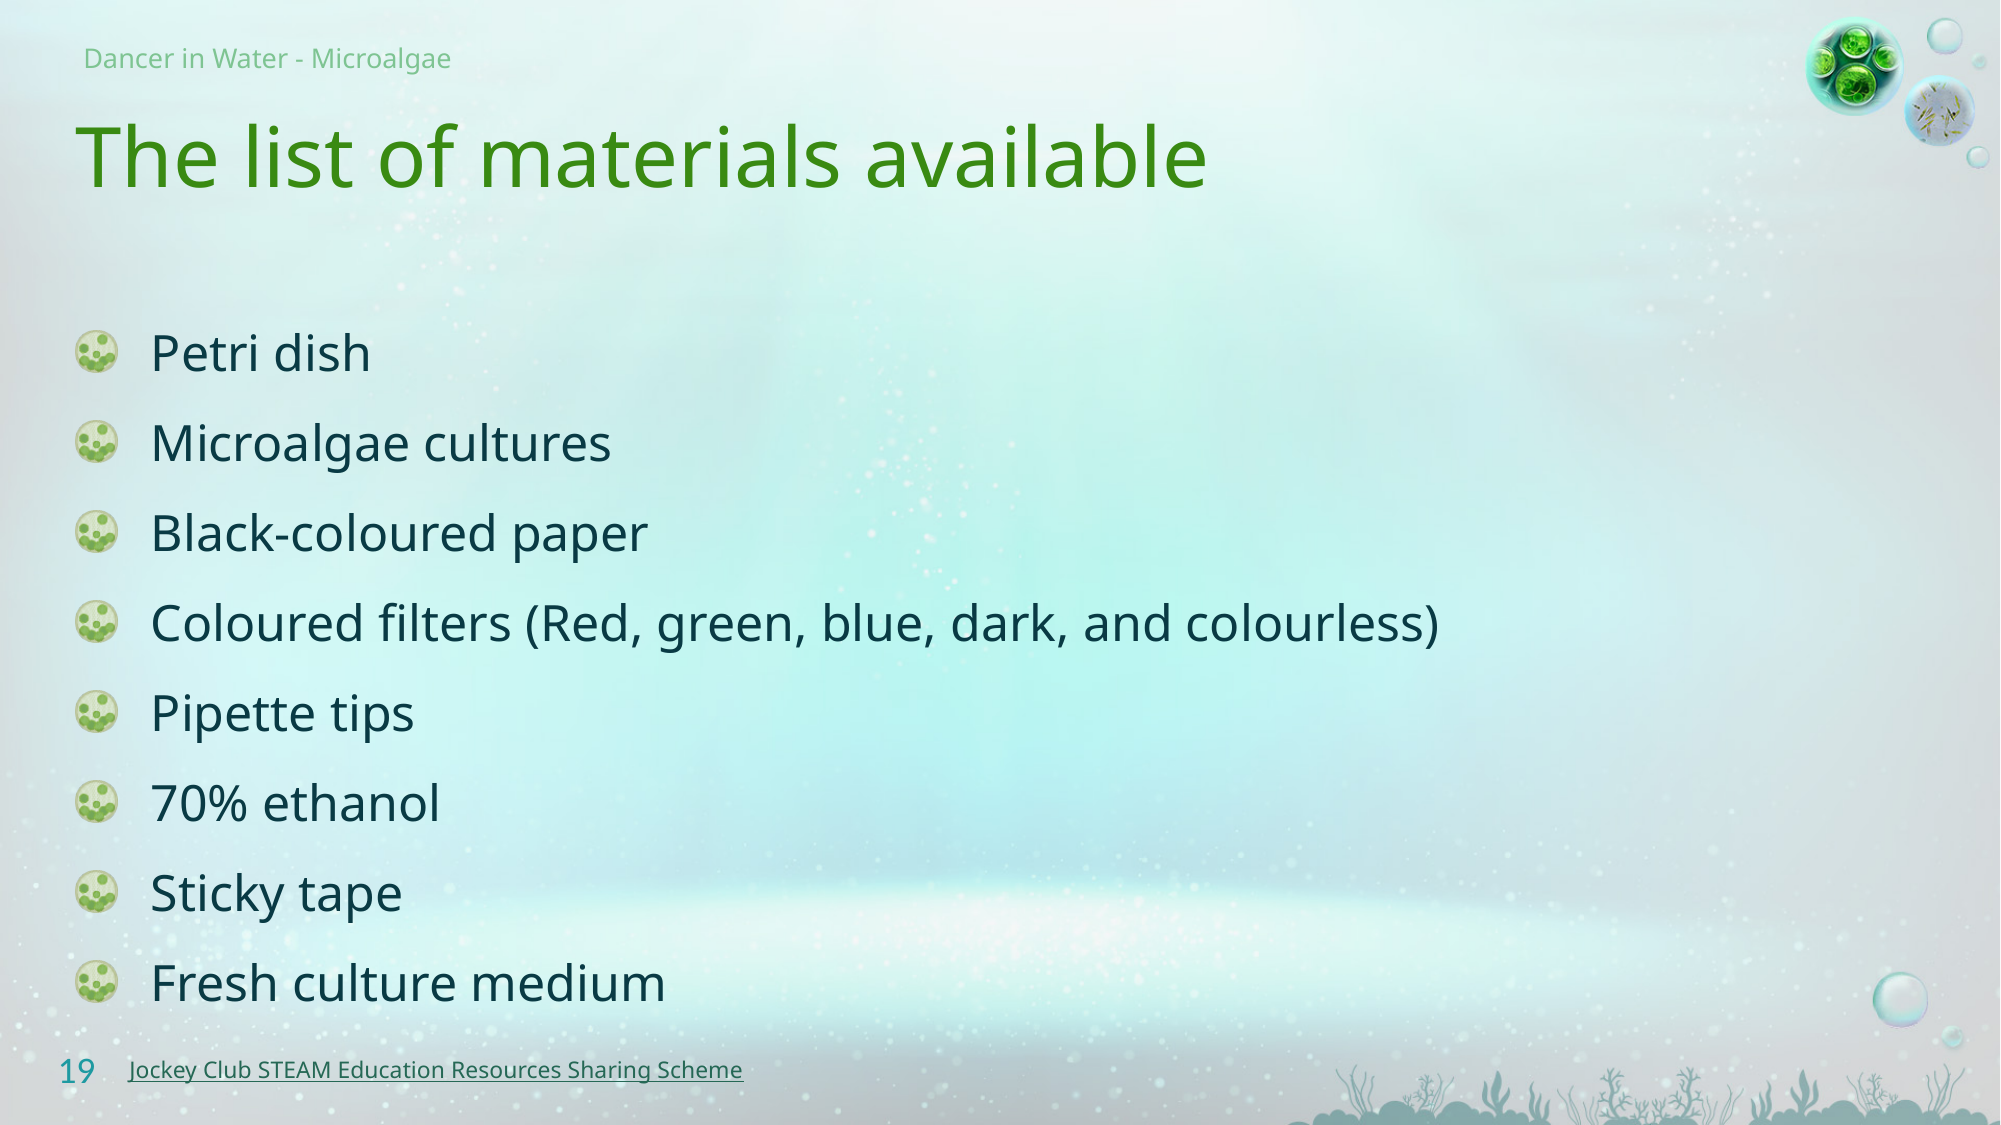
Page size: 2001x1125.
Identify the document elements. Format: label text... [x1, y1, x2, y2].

slide_number 19 [35, 1038, 118, 1099]
list Petri dish Microalgae cultures Black-coloured paper Coloured filters (Red, green, blue, dark, and colourless) Pipette tips 70% ethanol Sticky tape Fresh culture medium [61, 284, 1862, 1043]
picture [0, 0, 2001, 1125]
title The list of materials available [61, 96, 1571, 229]
